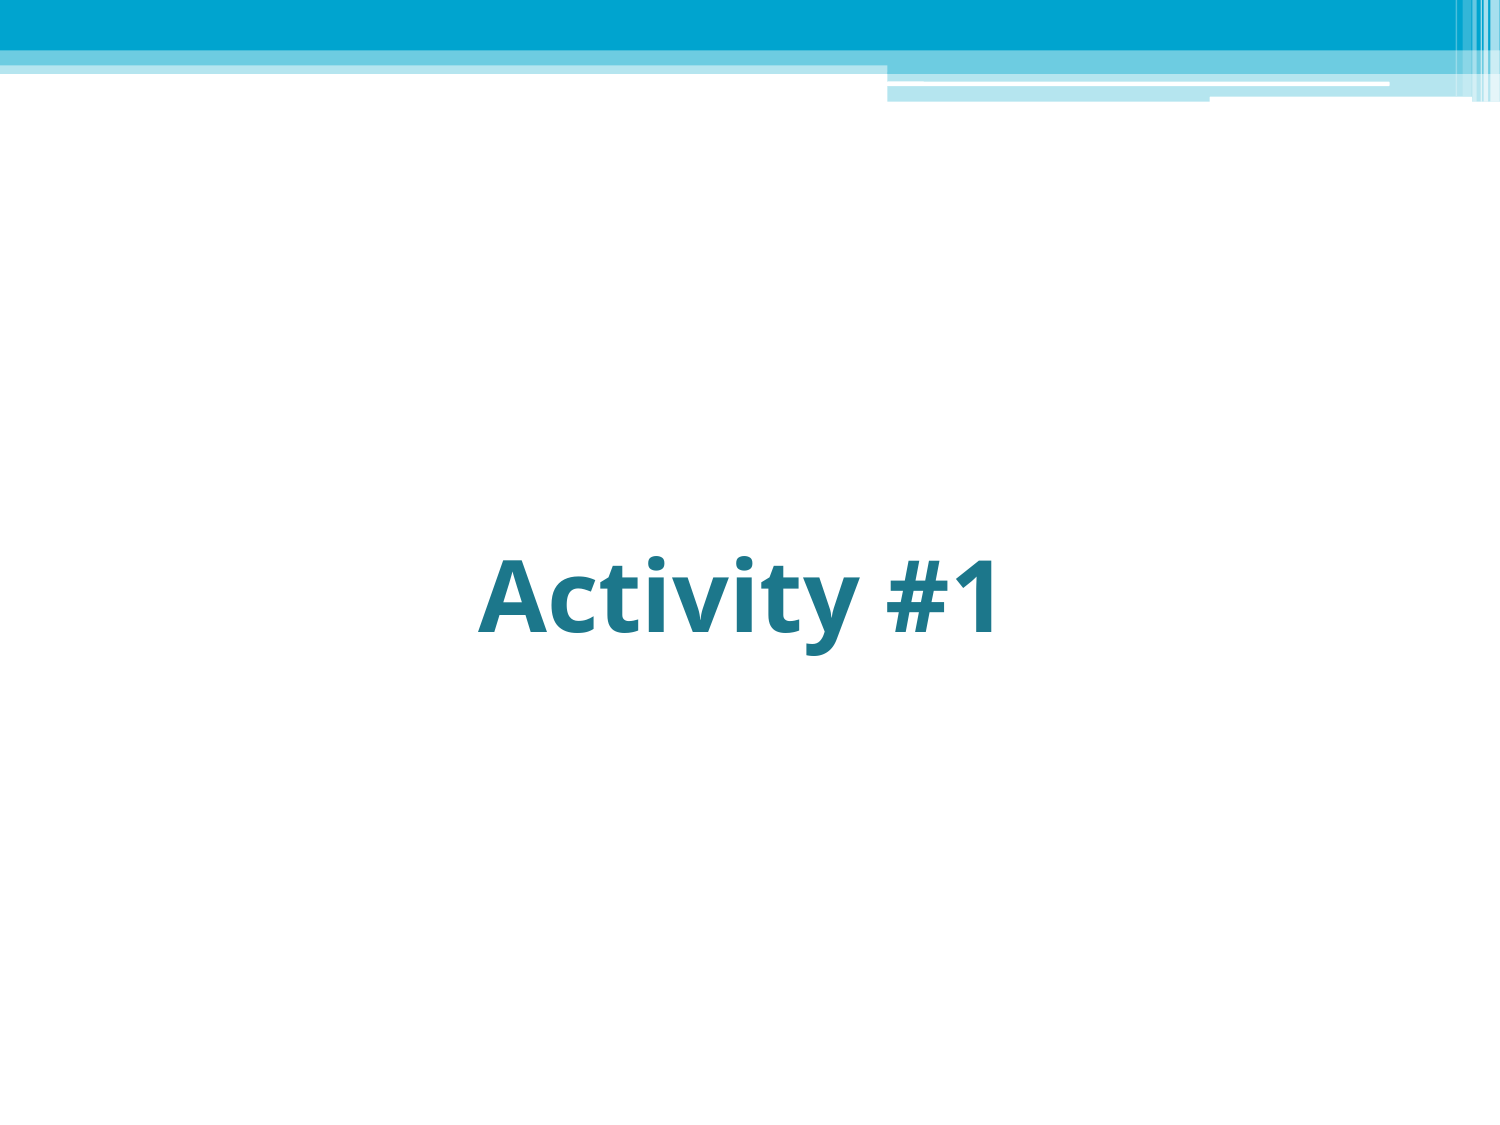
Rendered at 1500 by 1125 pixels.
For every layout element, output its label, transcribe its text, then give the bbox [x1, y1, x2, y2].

list Activity #1 [50, 525, 1430, 663]
